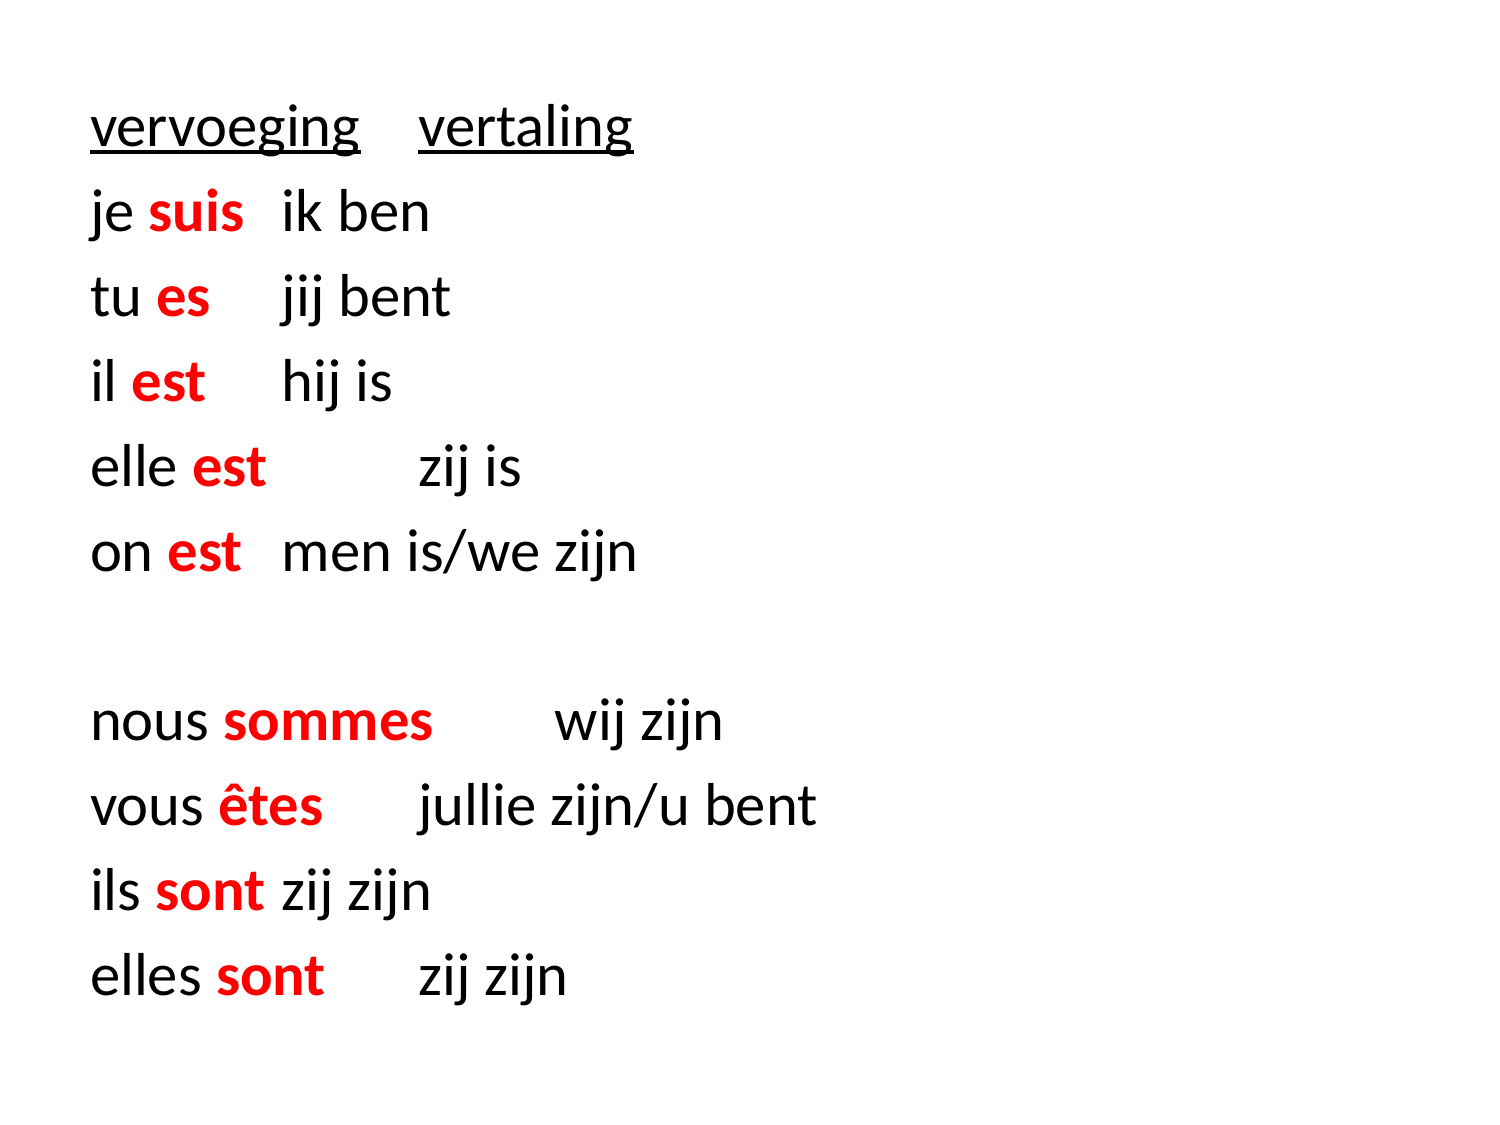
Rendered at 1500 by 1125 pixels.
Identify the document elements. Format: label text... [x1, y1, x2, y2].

list vervoeging vertaling je suis ik ben tu es jij bent il est hij is elle est zij is on est men is/we zijn nous sommes wij zijn vous êtes jullie zijn/u bent ils sont zij zijn elles sont zij zijn [75, 78, 1425, 1024]
